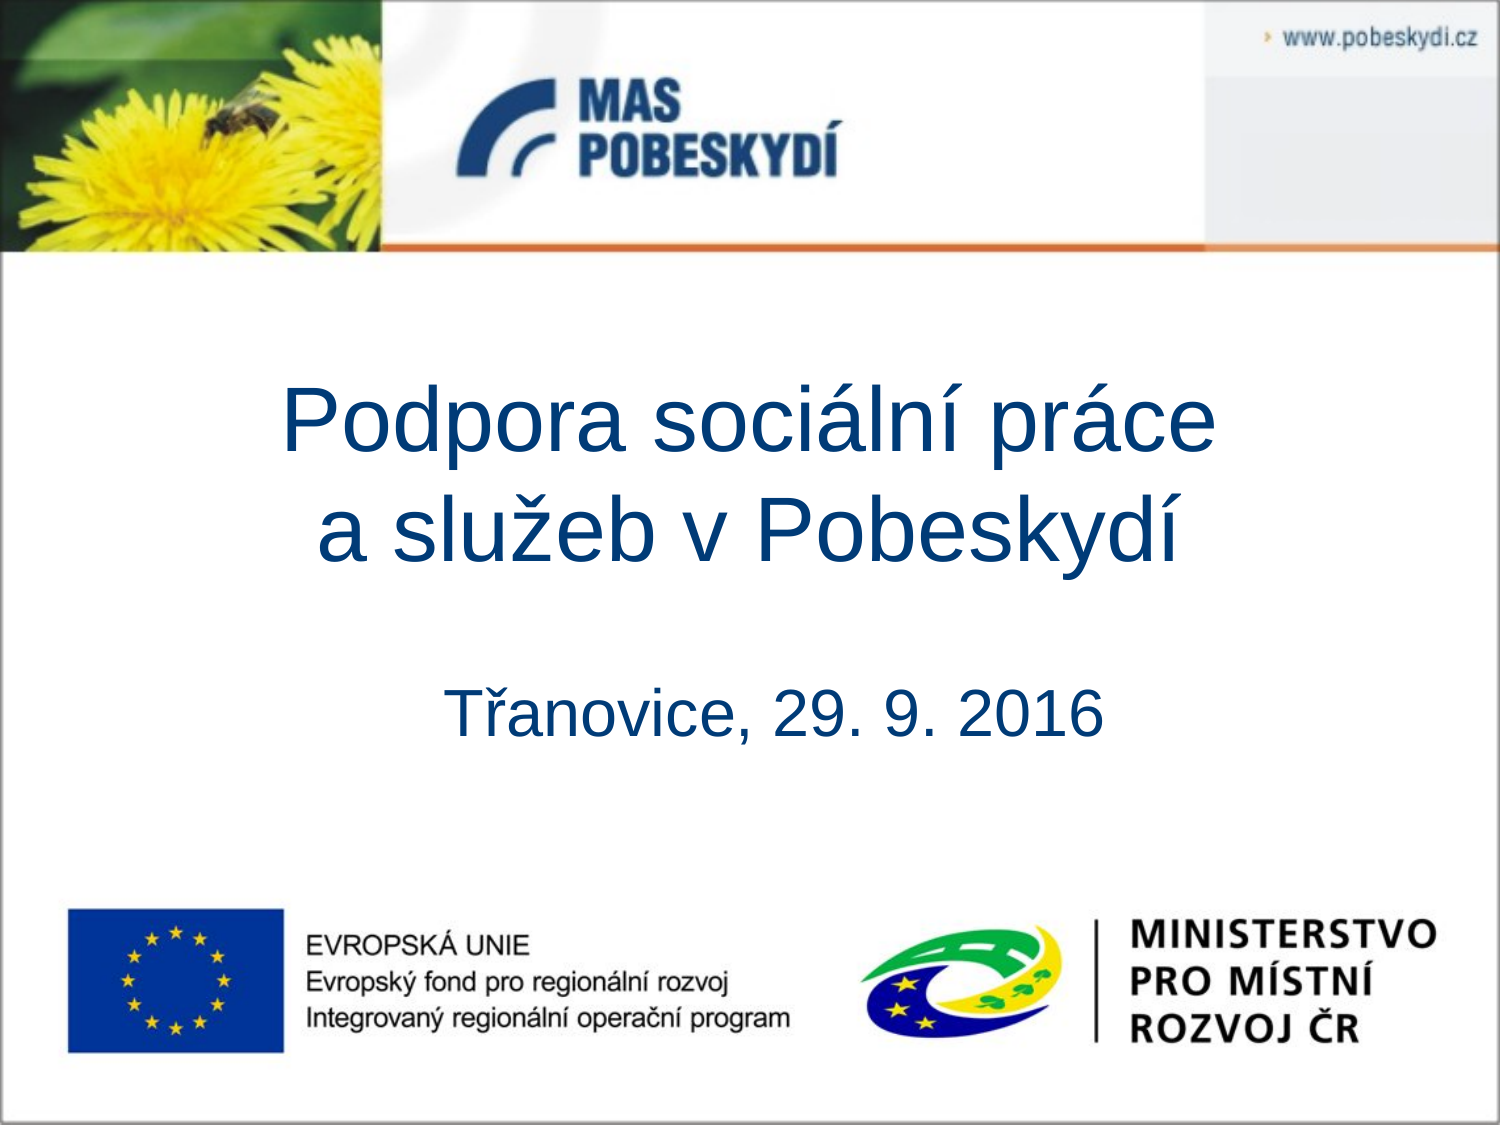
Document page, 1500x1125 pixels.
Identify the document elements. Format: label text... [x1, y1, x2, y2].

title Podpora sociální práce a služeb v Pobeskydí [112, 349, 1388, 591]
picture [0, 0, 1500, 1125]
text_box Třanovice, 29. 9. 2016 [249, 662, 1300, 789]
